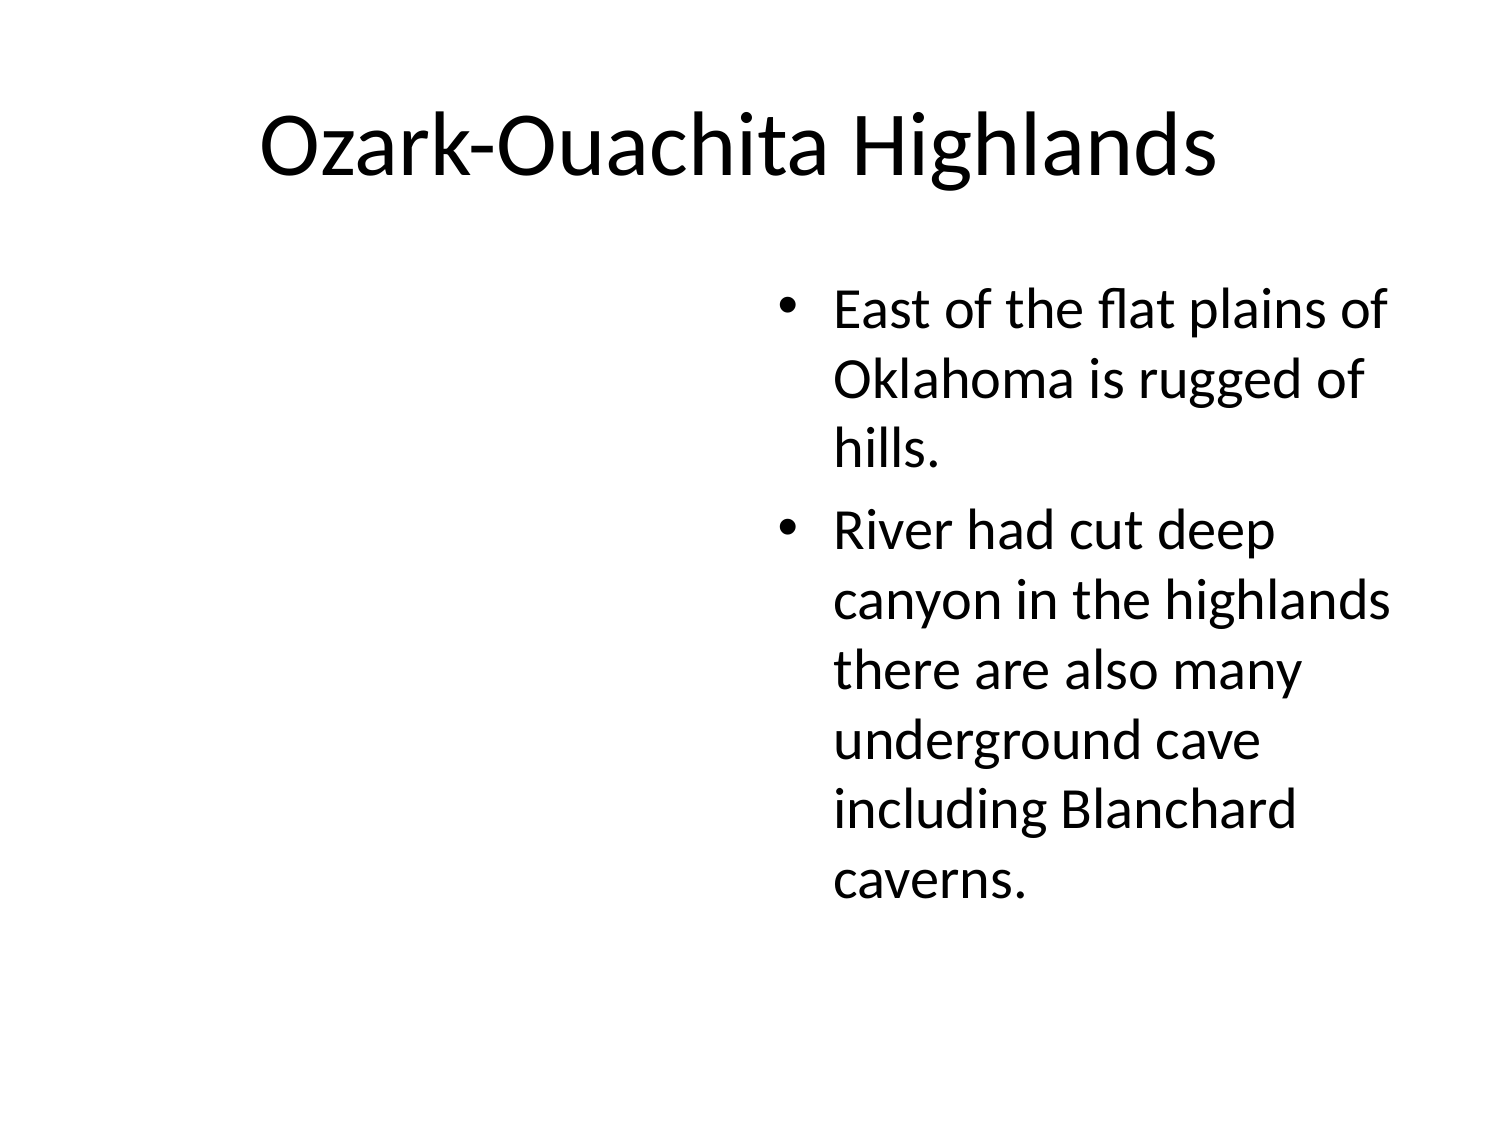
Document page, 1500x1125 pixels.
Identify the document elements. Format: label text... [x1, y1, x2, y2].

list East of the flat plains of Oklahoma is rugged of hills. River had cut deep canyon in the highlands there are also many underground cave including Blanchard caverns. [762, 262, 1425, 1005]
title Ozark-Ouachita Highlands [75, 45, 1425, 233]
